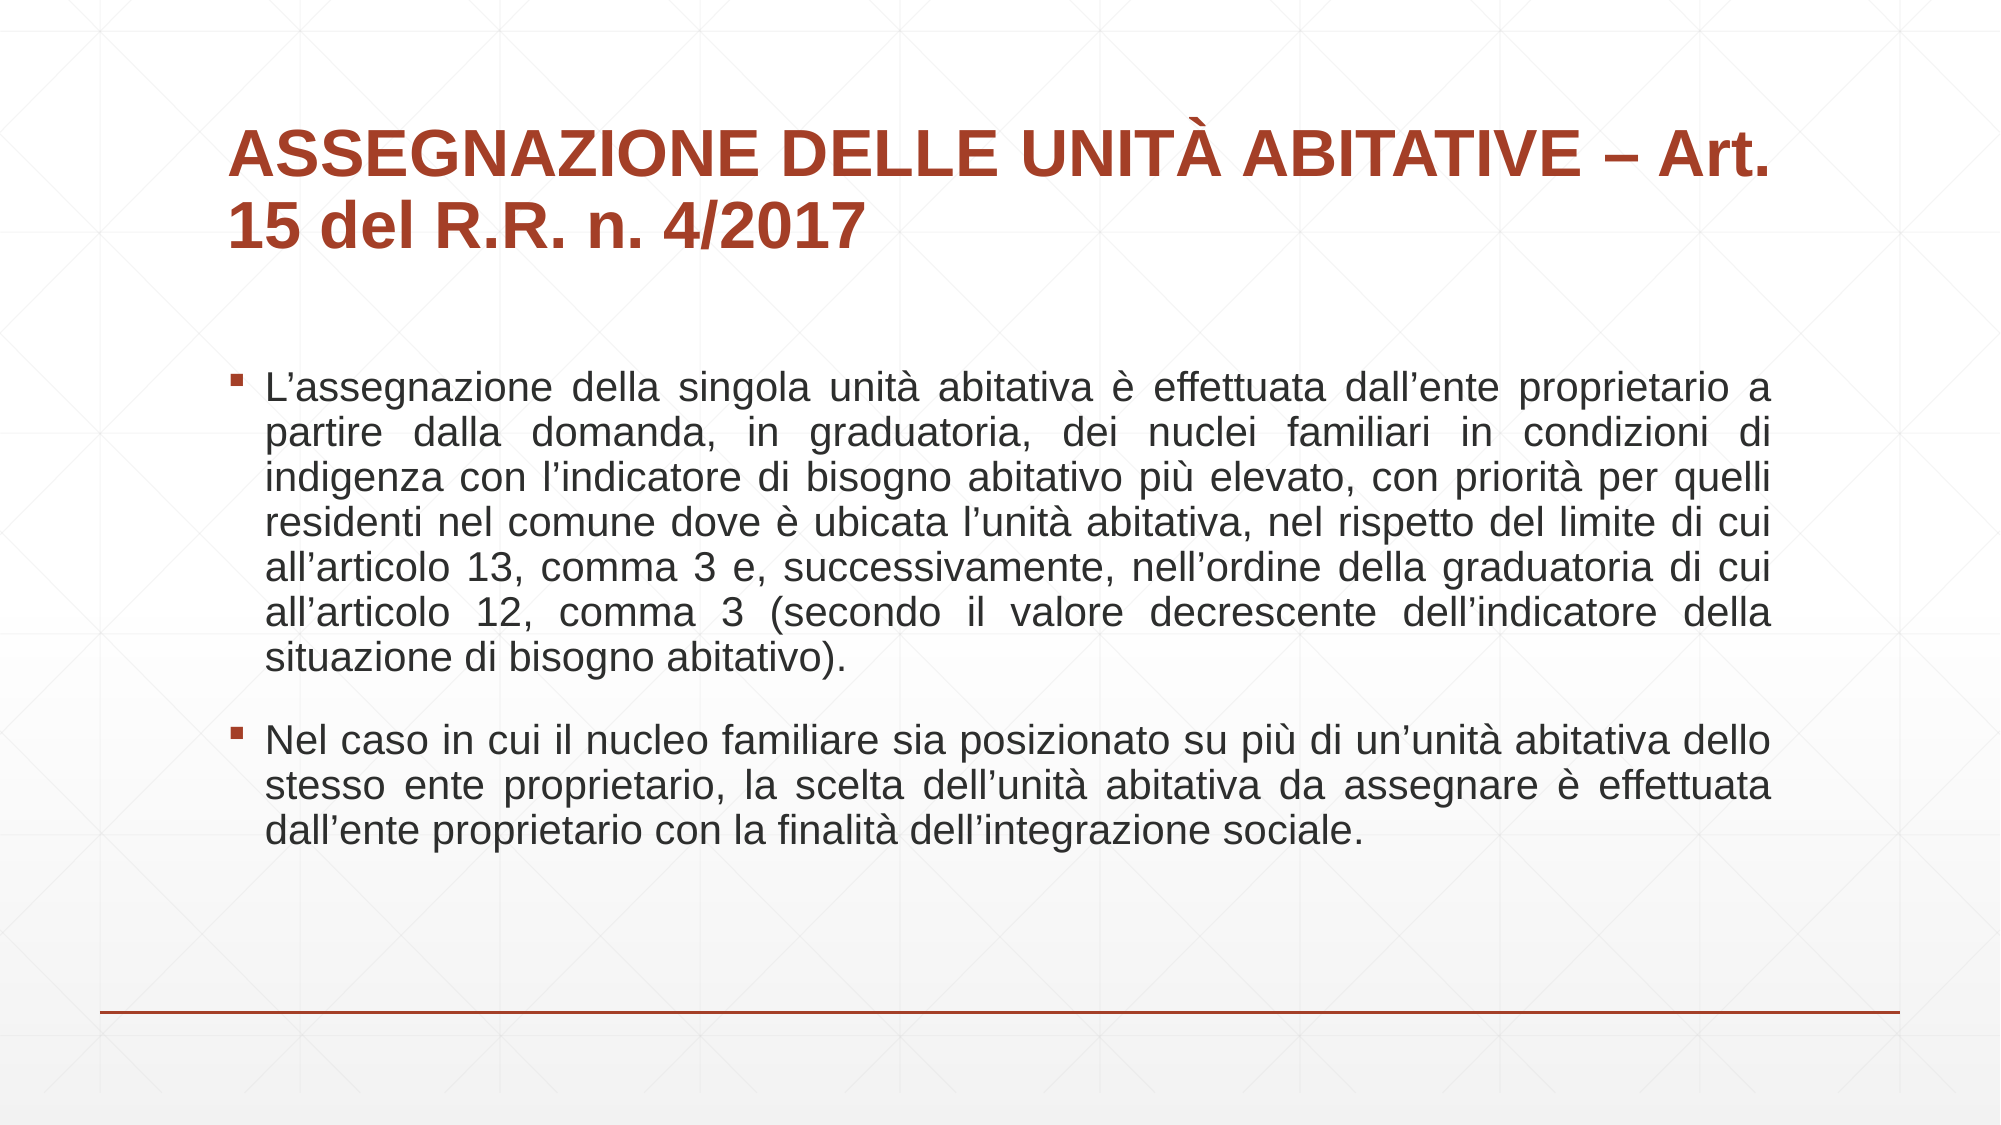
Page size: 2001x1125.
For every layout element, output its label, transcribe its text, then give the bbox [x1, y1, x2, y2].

list L’assegnazione della singola unità abitativa è effettuata dall’ente proprietario a partire dalla domanda, in graduatoria, dei nuclei familiari in condizioni di indigenza con l’indicatore di bisogno abitativo più elevato, con priorità per quelli residenti nel comune dove è ubicata l’unità abitativa, nel rispetto del limite di cui all’articolo 13, comma 3 e, successivamente, nell’ordine della graduatoria di cui all’articolo 12, comma 3 (secondo il valore decrescente dell’indicatore della situazione di bisogno abitativo). Nel caso in cui il nucleo familiare sia posizionato su più di un’unità abitativa dello stesso ente proprietario, la scelta dell’unità abitativa da assegnare è effettuata dall’ente proprietario con la finalità dell’integrazione sociale. [212, 270, 1788, 991]
title ASSEGNAZIONE DELLE unità ABITATIVE – Art. 15 del R.R. n. 4/2017 [212, 82, 1788, 270]
